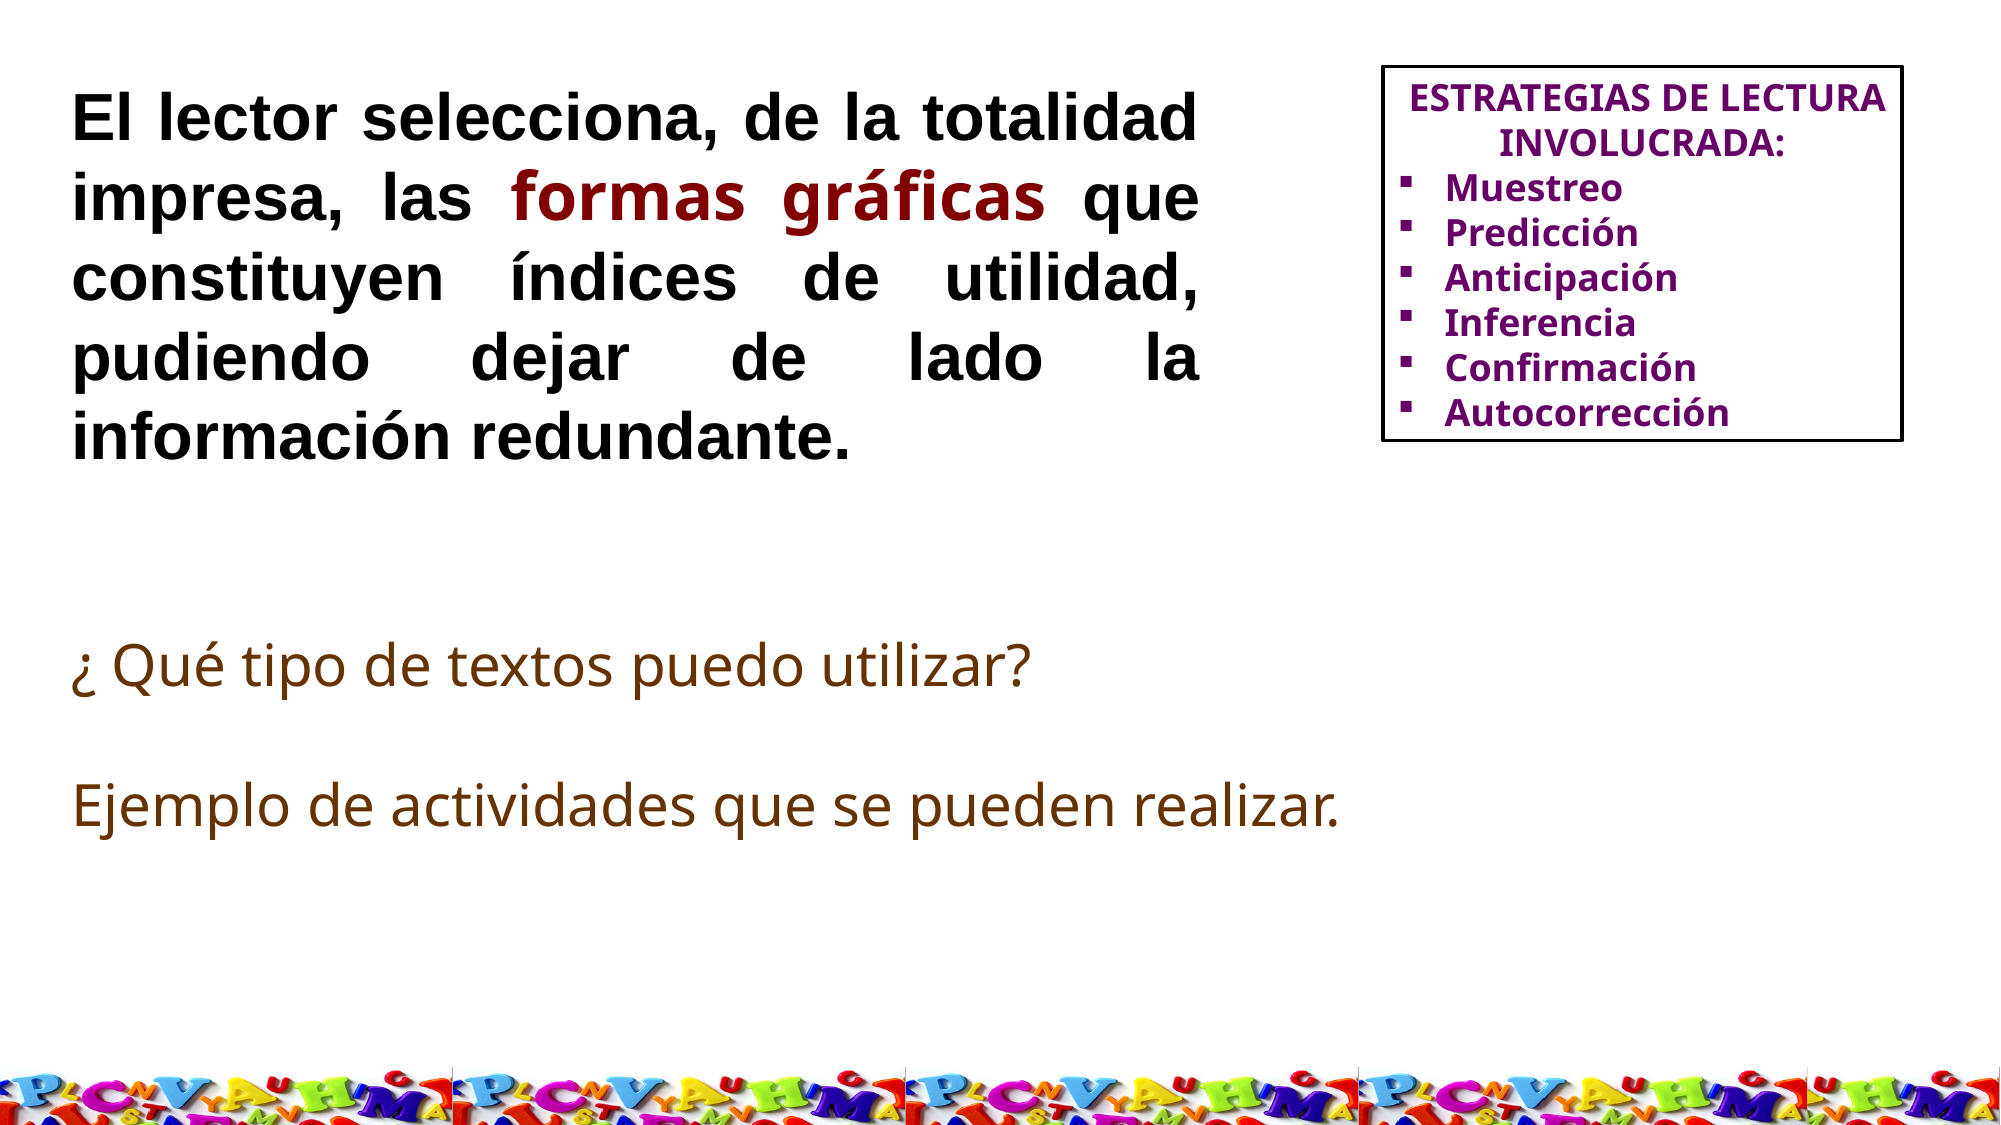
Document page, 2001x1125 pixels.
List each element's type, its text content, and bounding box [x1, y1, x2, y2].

text_box ¿ Qué tipo de textos puedo utilizar? Ejemplo de actividades que se pueden realizar. [56, 620, 1693, 846]
text_box ESTRATEGIAS DE LECTURA INVOLUCRADA: Muestreo Predicción Anticipación Inferencia Confirmación Autocorrección [1383, 66, 1903, 441]
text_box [0, 1066, 2000, 1125]
text_box El lector selecciona, de la totalidad impresa, las formas gráficas que constituyen índices de utilidad, pudiendo dejar de lado la información redundante. [56, 66, 1216, 481]
